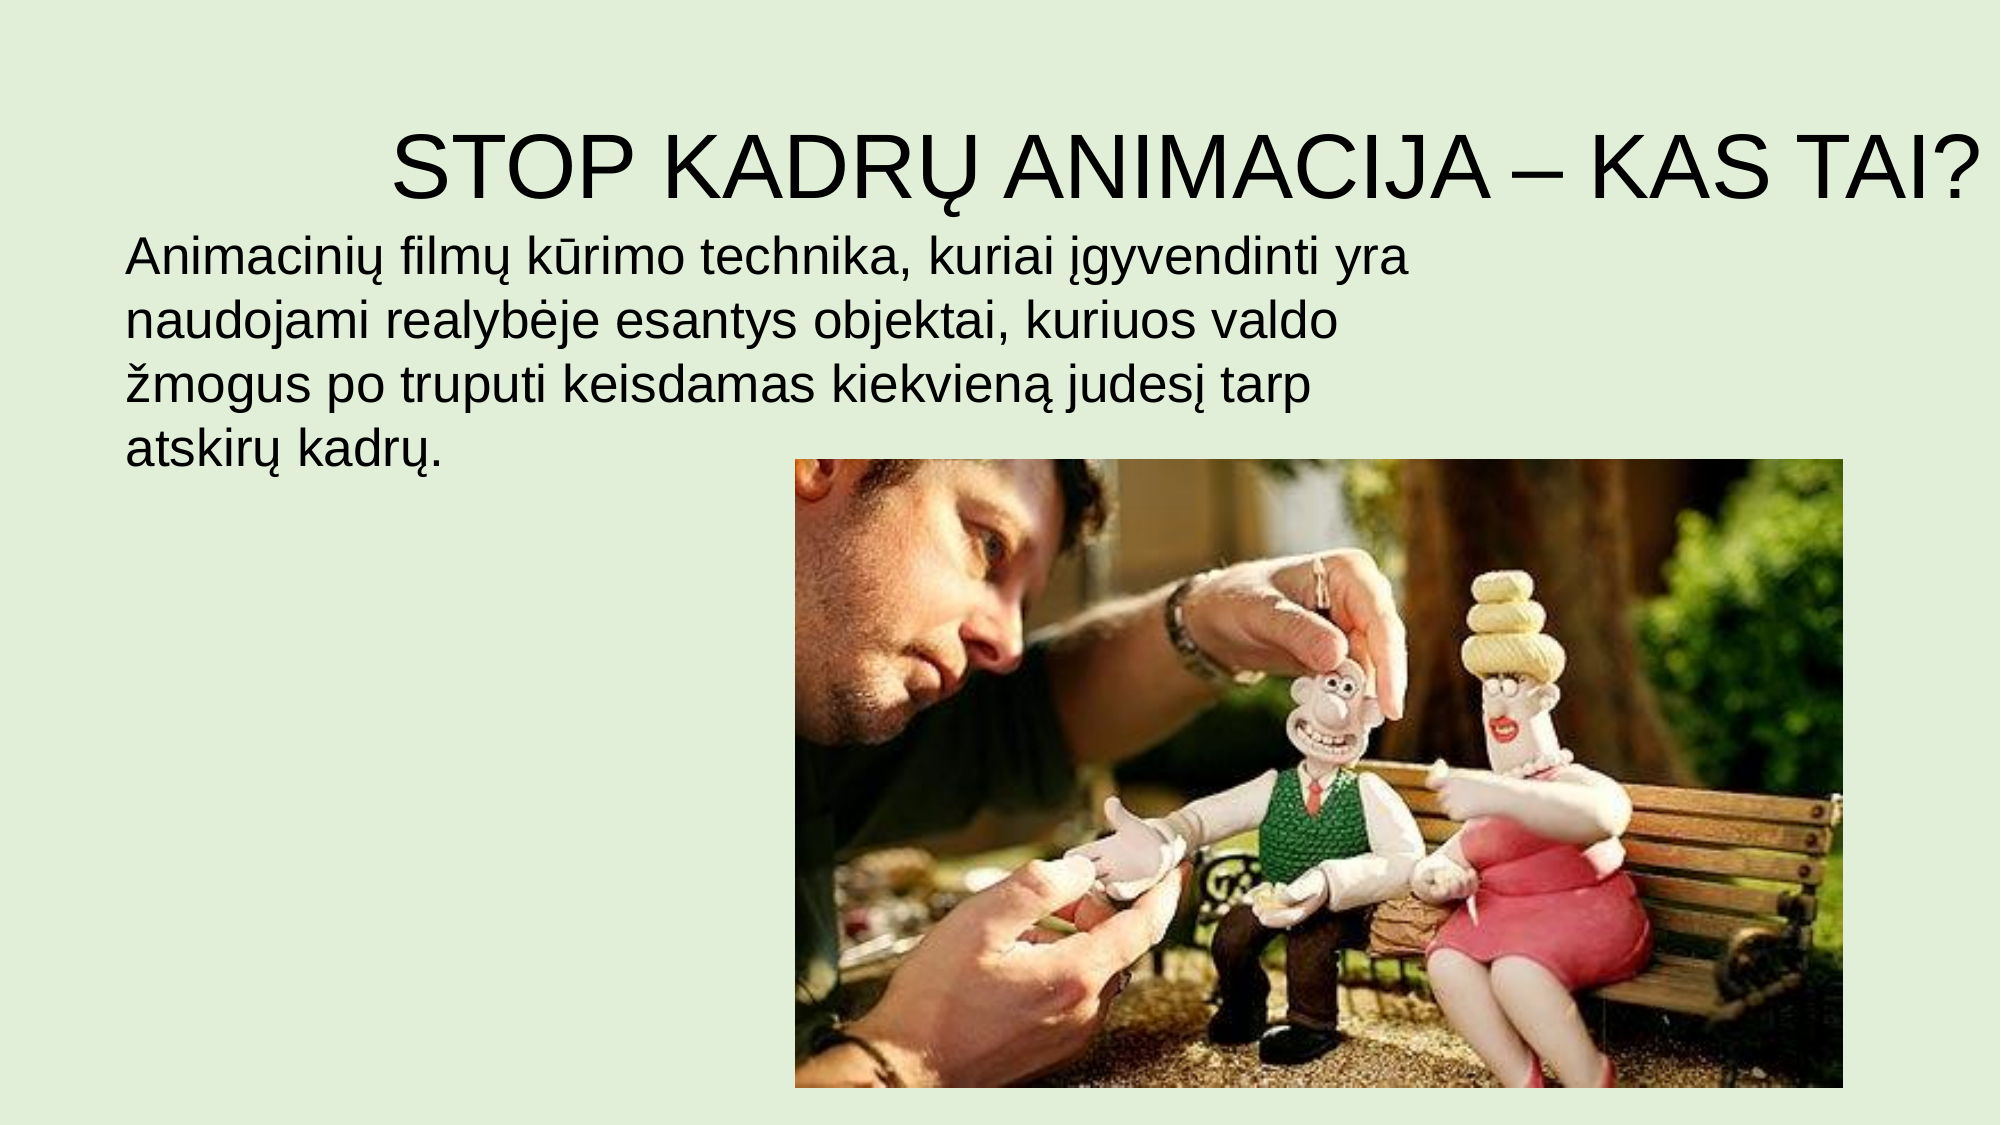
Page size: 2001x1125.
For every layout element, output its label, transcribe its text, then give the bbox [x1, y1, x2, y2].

title STOP KADRŲ ANIMACIJA – KAS TAI? [0, 59, 2000, 278]
picture [795, 458, 1843, 1088]
text_box Animacinių filmų kūrimo technika, kuriai įgyvendinti yra naudojami realybėje esantys objektai, kuriuos valdo žmogus po truputi keisdamas kiekvieną judesį tarp atskirų kadrų. [110, 214, 1456, 485]
